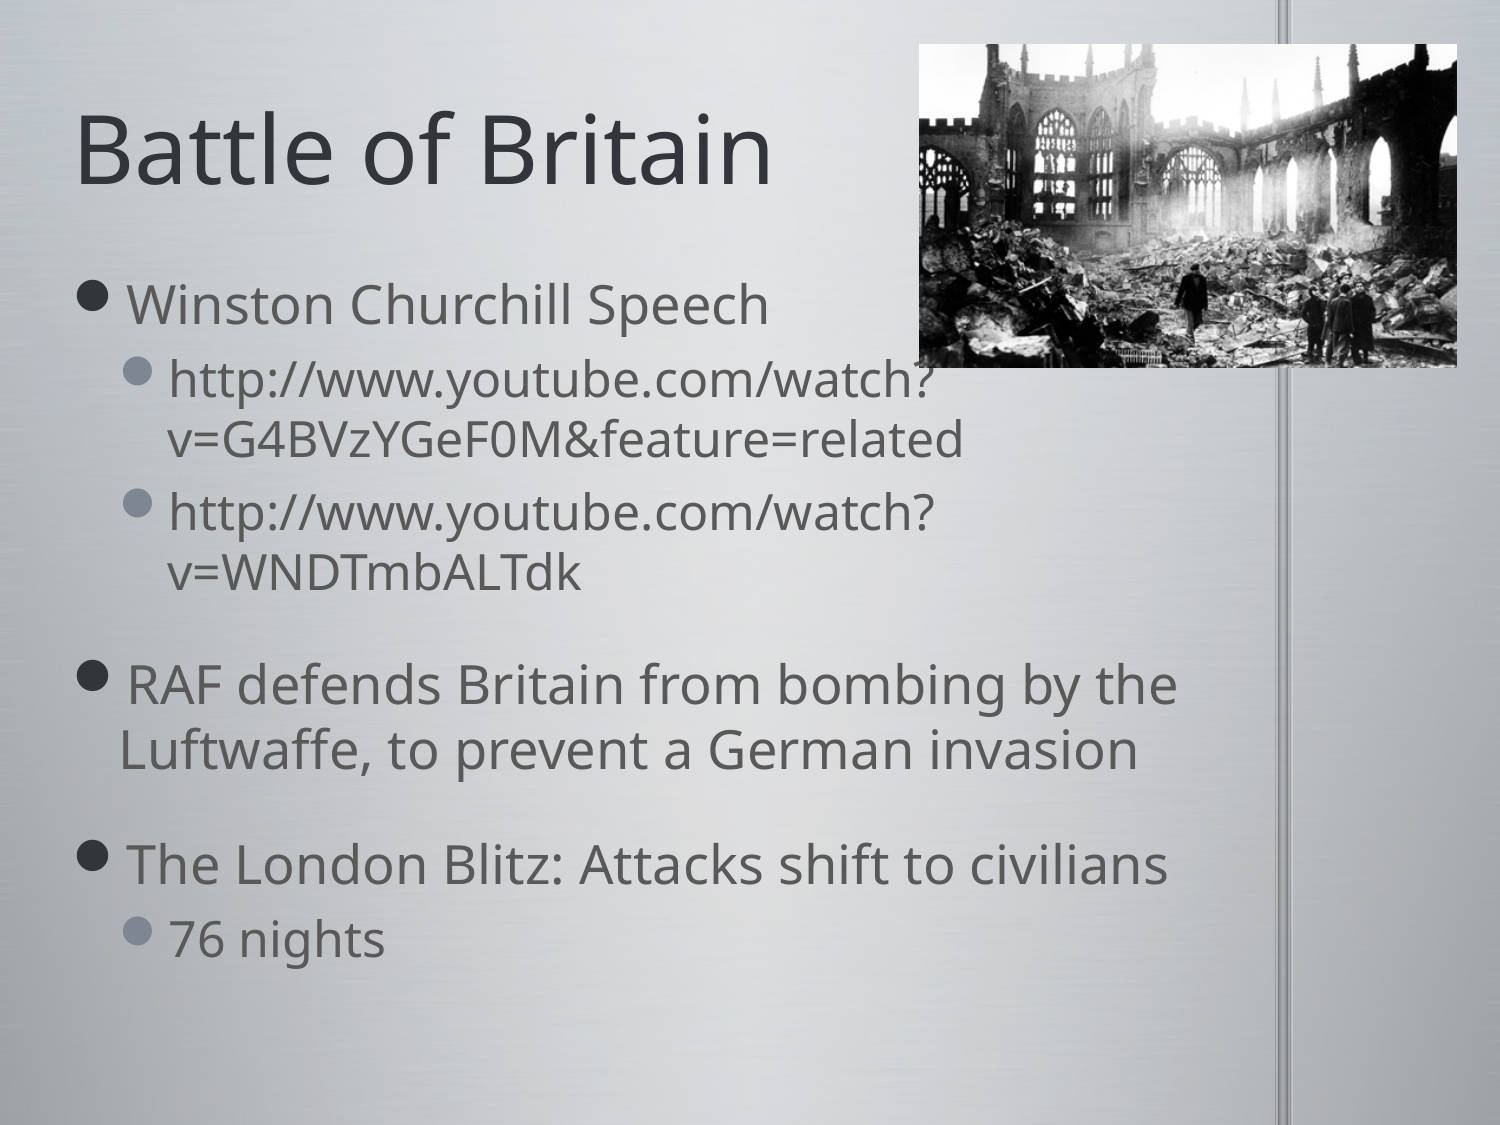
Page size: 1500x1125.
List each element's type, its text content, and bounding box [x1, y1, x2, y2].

list Winston Churchill Speech http://www.youtube.com/watch?v=G4BVzYGeF0M&feature=related http://www.youtube.com/watch?v=WNDTmbALTdk RAF defends Britain from bombing by the Luftwaffe, to prevent a German invasion The London Blitz: Attacks shift to civilians 76 nights [57, 262, 1220, 1005]
title Battle of Britain [57, 86, 914, 207]
picture [0, 0, 1500, 1125]
